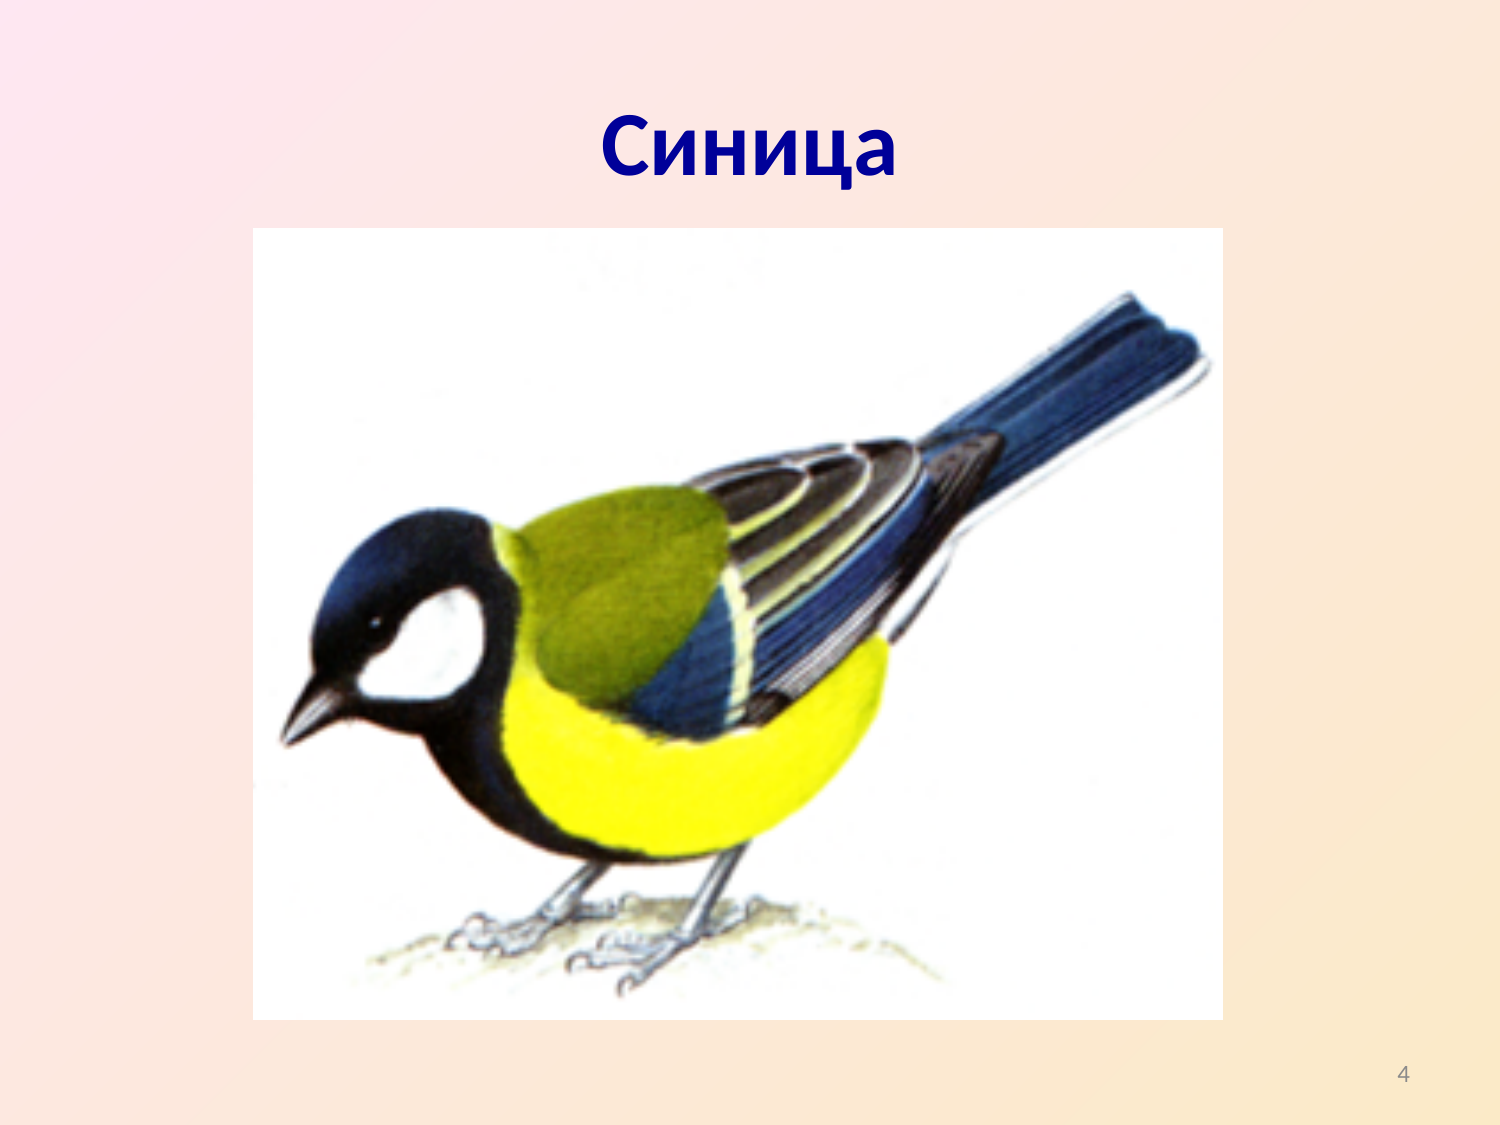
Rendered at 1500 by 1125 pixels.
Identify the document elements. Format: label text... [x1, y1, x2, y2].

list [253, 228, 1223, 1020]
title Синица [75, 45, 1425, 233]
slide_number 4 [1074, 1042, 1425, 1103]
